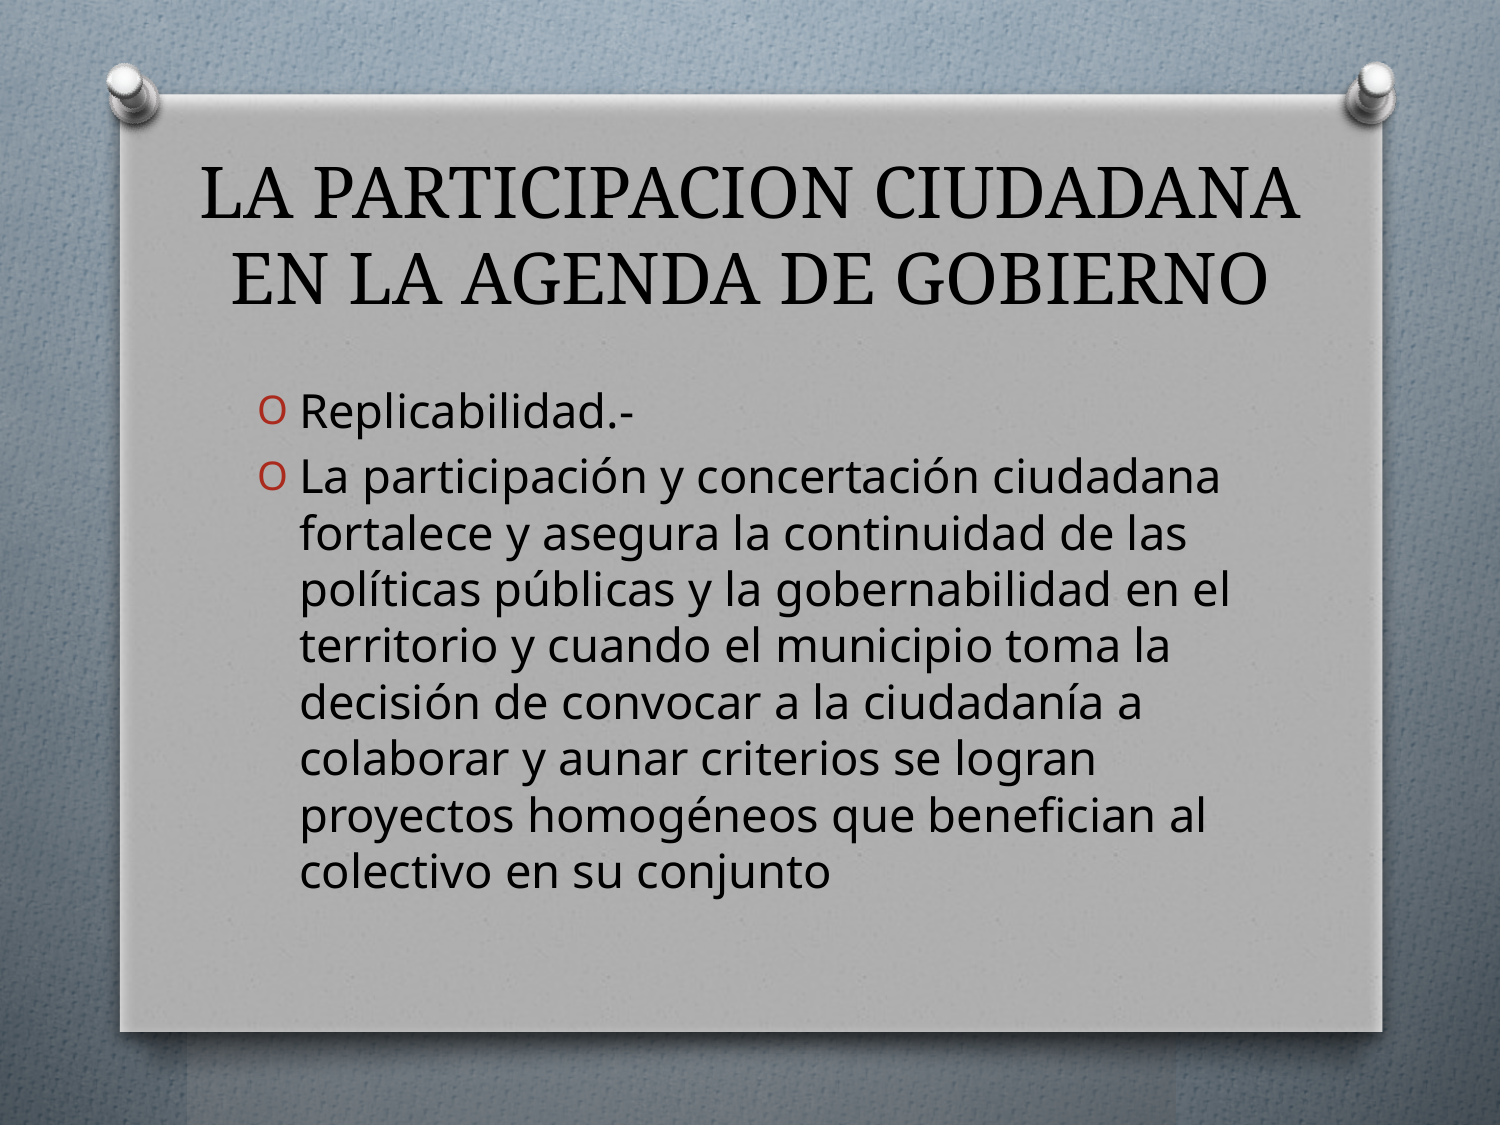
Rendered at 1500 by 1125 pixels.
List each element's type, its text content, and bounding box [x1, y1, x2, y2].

list Replicabilidad.- La participación y concertación ciudadana fortalece y asegura la continuidad de las políticas públicas y la gobernabilidad en el territorio y cuando el municipio toma la decisión de convocar a la ciudadanía a colaborar y aunar criterios se logran proyectos homogéneos que benefician al colectivo en su conjunto [242, 373, 1257, 939]
picture [1317, 35, 1439, 156]
title LA PARTICIPACION CIUDADANA EN LA AGENDA DE GOBIERNO [179, 134, 1323, 332]
picture [75, 29, 198, 153]
